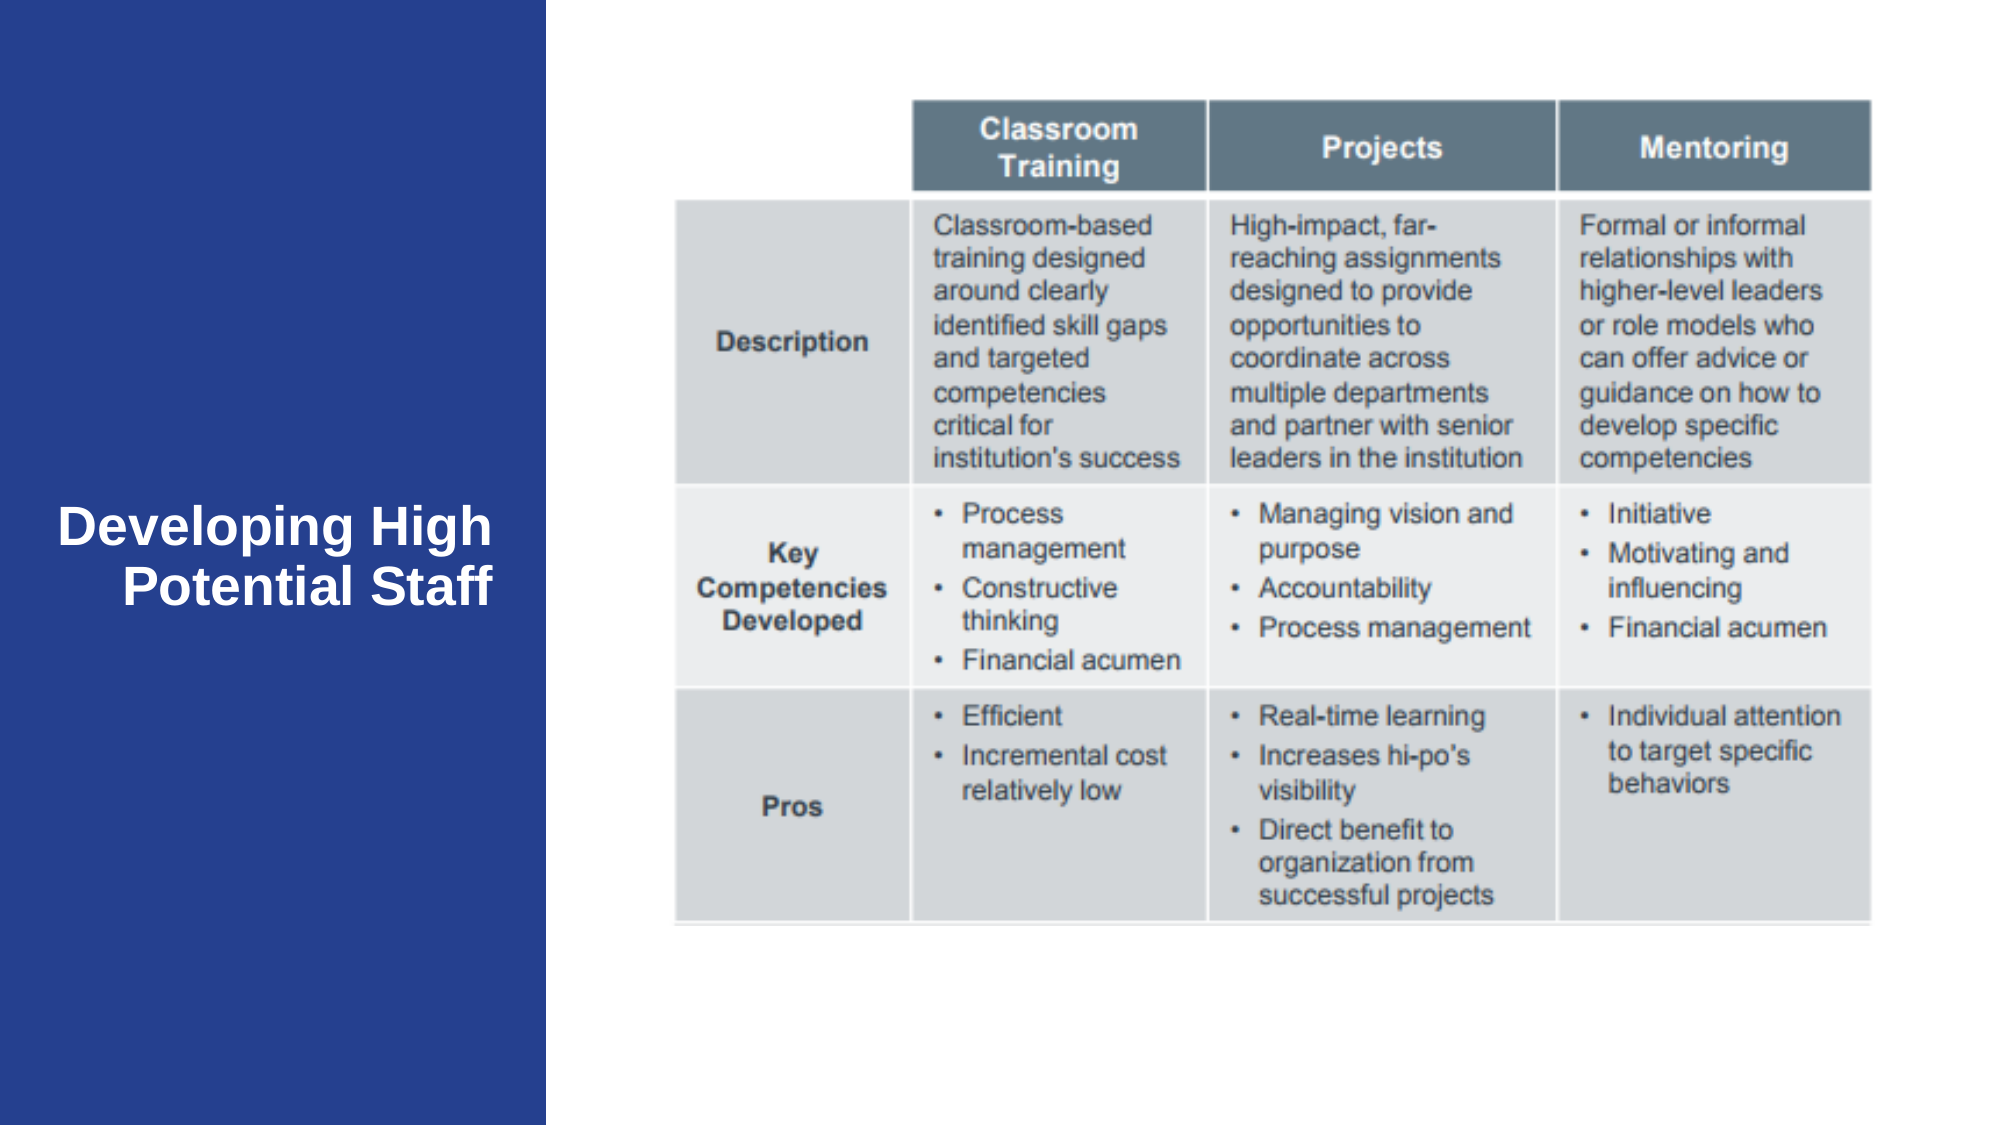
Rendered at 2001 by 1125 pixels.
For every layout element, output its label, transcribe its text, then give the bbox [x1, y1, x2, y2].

picture [666, 82, 1878, 927]
title Developing High Potential Staff [37, 448, 509, 667]
